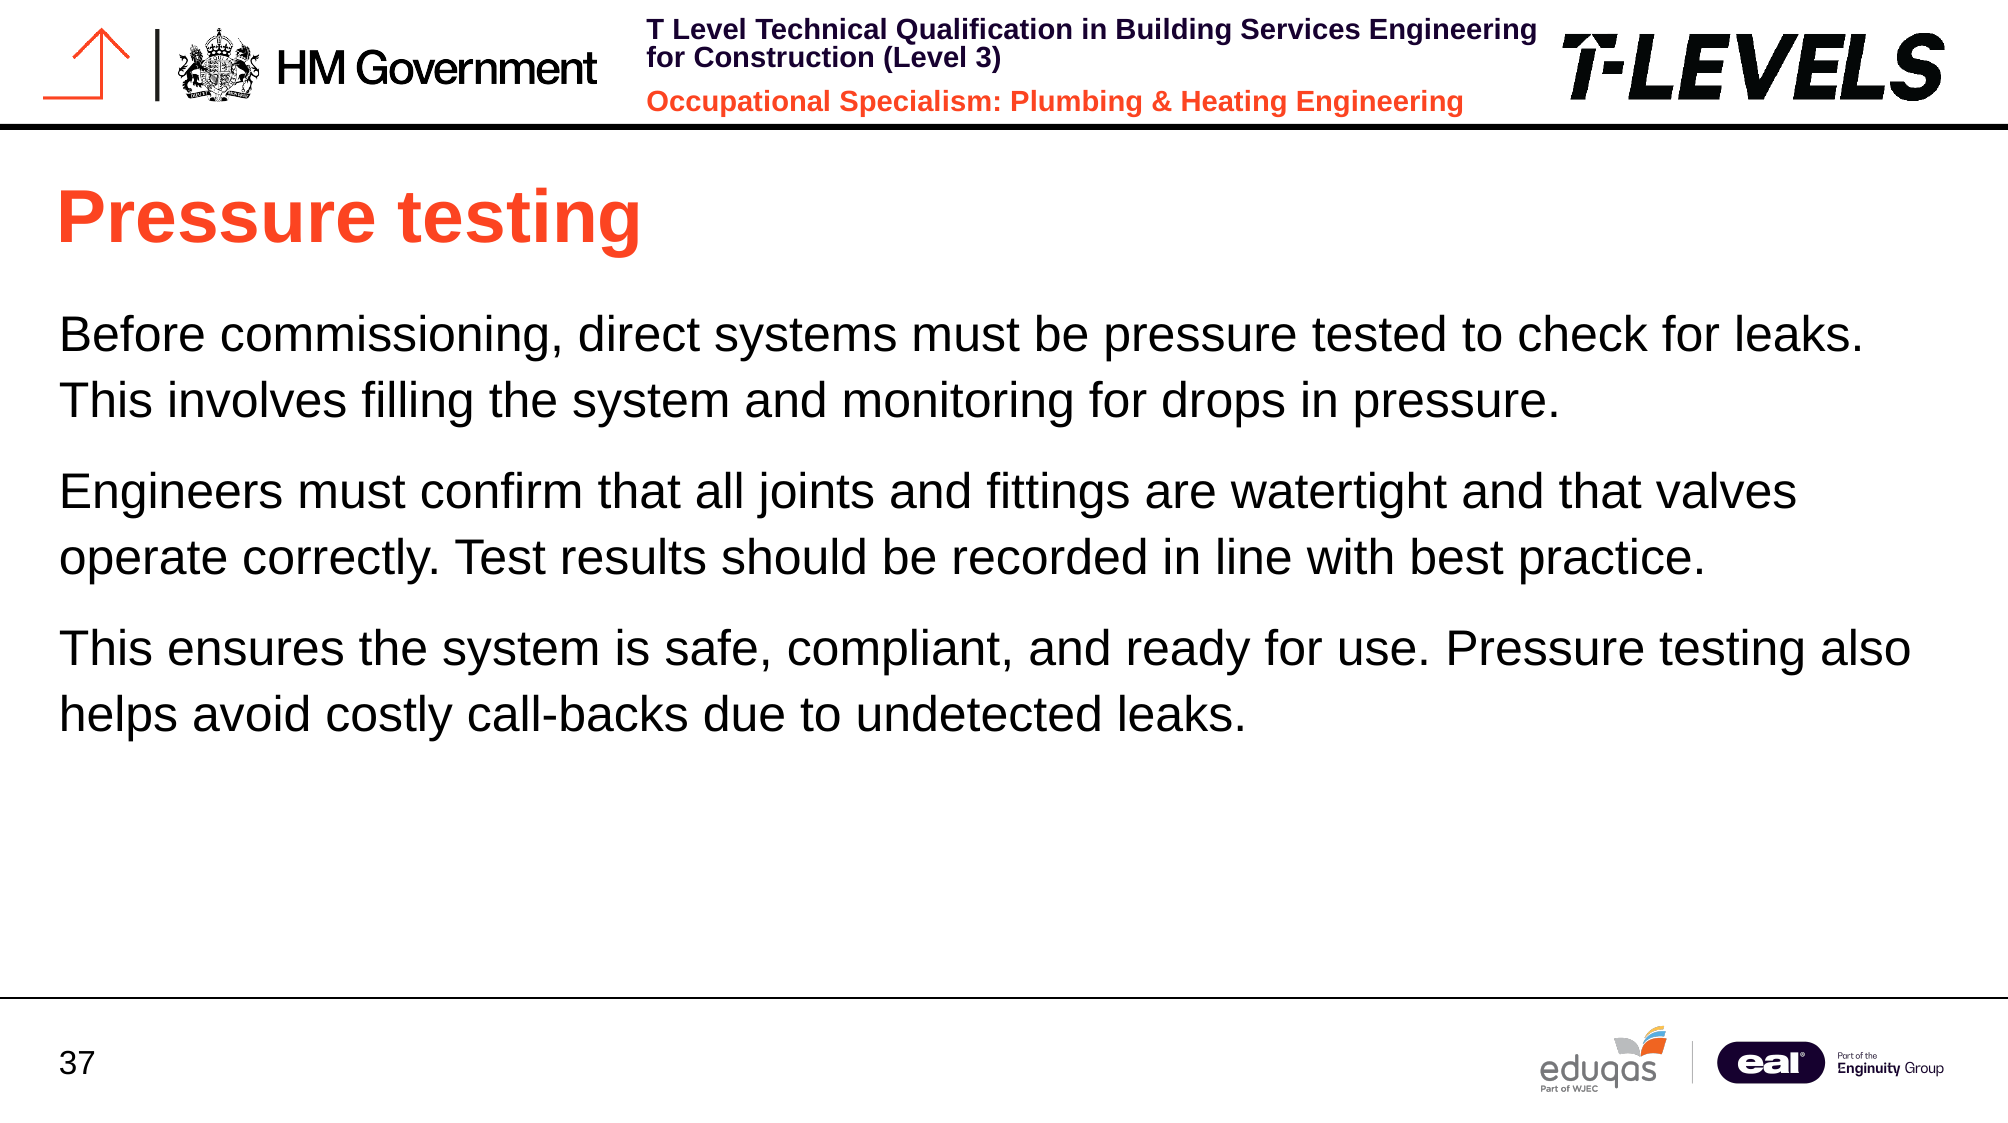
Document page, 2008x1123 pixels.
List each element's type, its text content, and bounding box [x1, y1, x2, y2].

title Pressure testing [41, 111, 1949, 314]
list Before commissioning, direct systems must be pressure tested to check for leaks. This involves filling the system and monitoring for drops in pressure. Engineers must confirm that all joints and fittings are watertight and that valves operate correctly. Test results should be recorded in line with best practice. This ensures the system is safe, compliant, and ready for use. Pressure testing also helps avoid costly call-backs due to undetected leaks. [59, 295, 1949, 975]
picture [155, 28, 597, 102]
picture [1543, 25, 1964, 108]
picture [1535, 1021, 1949, 1097]
picture [38, 27, 136, 100]
